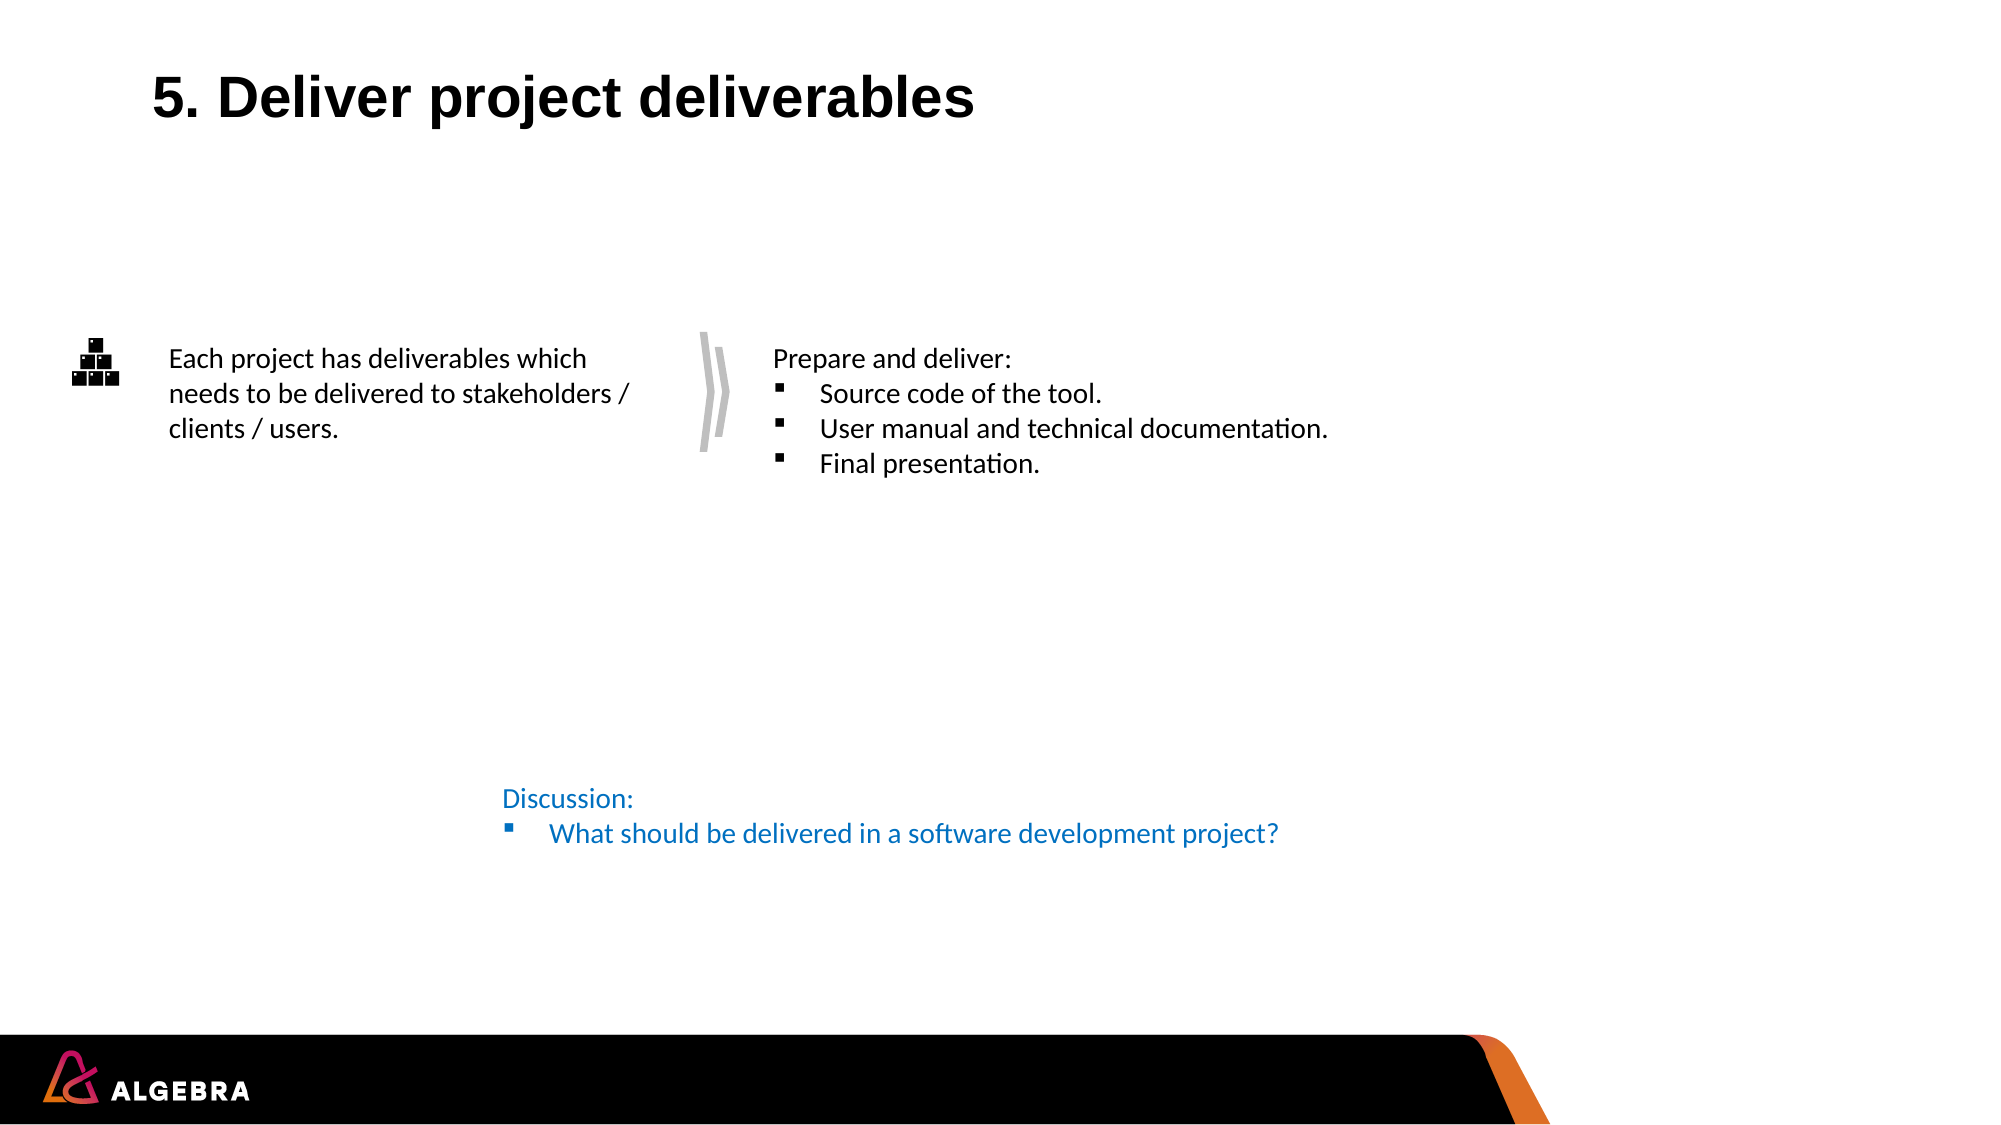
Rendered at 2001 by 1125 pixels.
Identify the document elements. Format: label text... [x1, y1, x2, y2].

text_box Prepare and deliver: Source code of the tool. User manual and technical documentation. Final presentation. [757, 331, 1884, 681]
picture [0, 1034, 1733, 1125]
text_box Discussion: What should be delivered in a software development project? [487, 771, 1595, 928]
text_box Each project has deliverables which needs to be delivered to stakeholders / clients / users. [153, 331, 657, 550]
picture [65, 331, 126, 392]
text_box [699, 331, 730, 452]
title 5. Deliver project deliverables [137, 59, 1863, 278]
